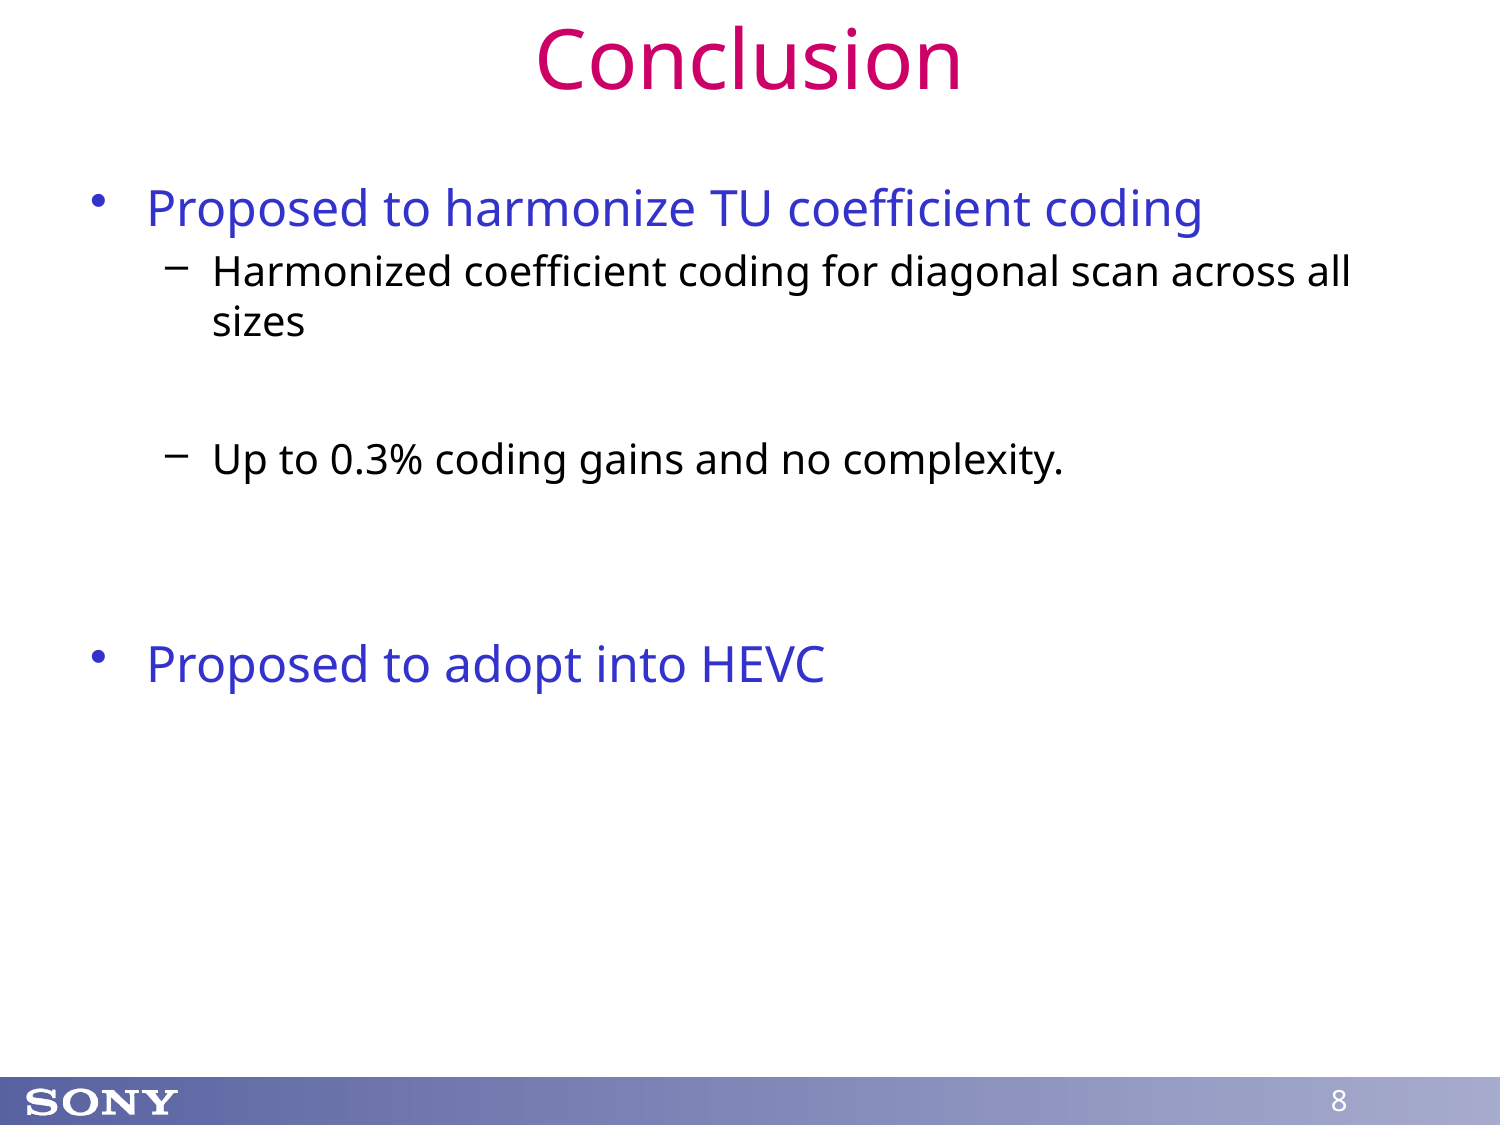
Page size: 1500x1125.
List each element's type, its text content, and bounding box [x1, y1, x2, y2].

slide_number 8 [1049, 1074, 1363, 1125]
picture [26, 1088, 178, 1116]
title Conclusion [112, 0, 1388, 115]
list Proposed to harmonize TU coefficient coding Harmonized coefficient coding for diagonal scan across all sizes Up to 0.3% coding gains and no complexity. Proposed to adopt into HEVC [74, 168, 1444, 1032]
